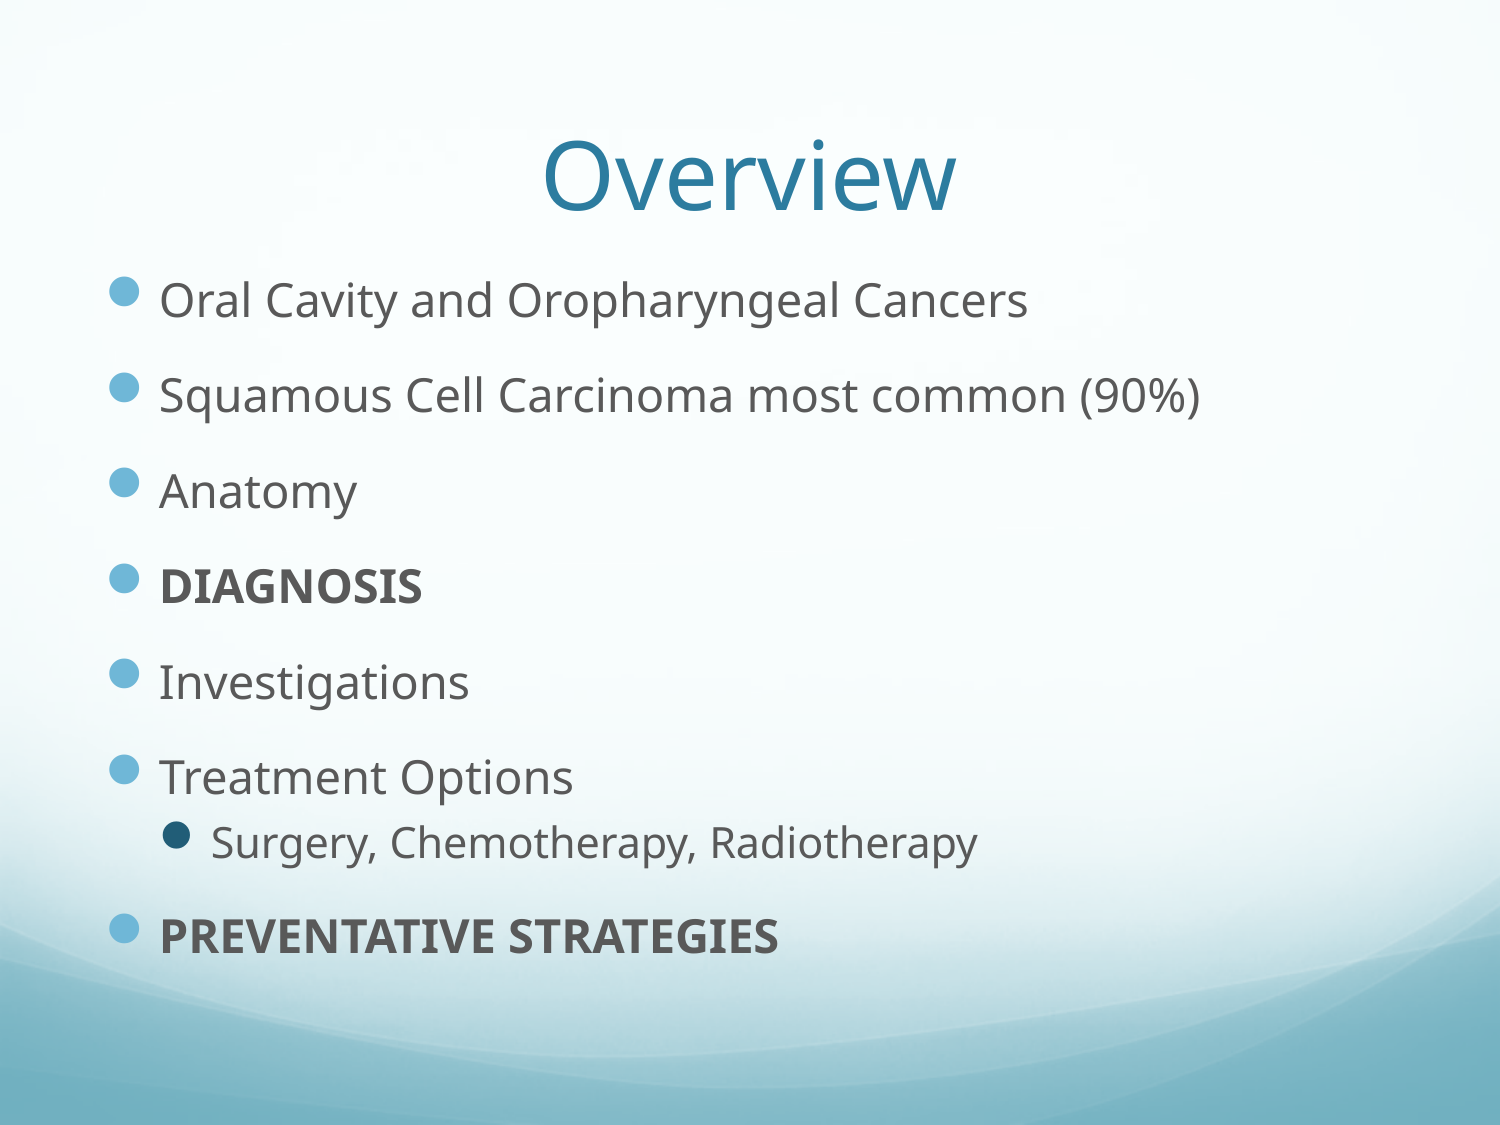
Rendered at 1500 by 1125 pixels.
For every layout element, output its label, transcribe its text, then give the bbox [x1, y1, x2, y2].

title Overview [90, 17, 1410, 237]
list Oral Cavity and Oropharyngeal Cancers Squamous Cell Carcinoma most common (90%) Anatomy DIAGNOSIS Investigations Treatment Options Surgery, Chemotherapy, Radiotherapy PREVENTATIVE STRATEGIES [90, 262, 1410, 975]
